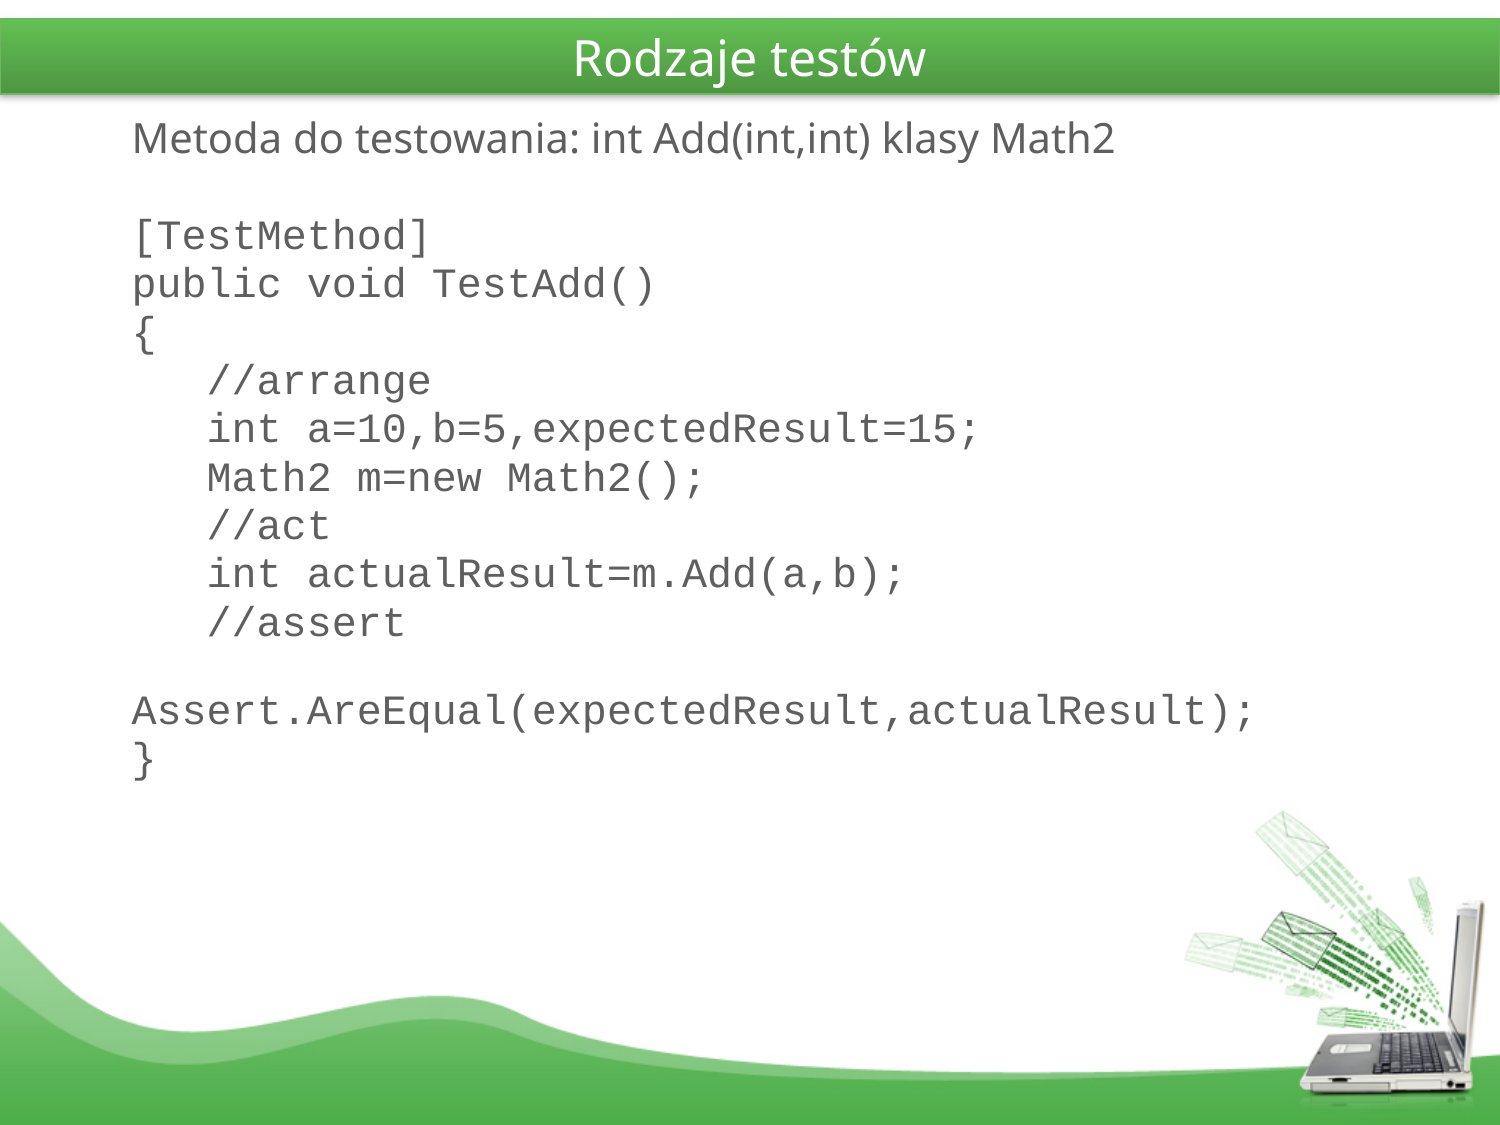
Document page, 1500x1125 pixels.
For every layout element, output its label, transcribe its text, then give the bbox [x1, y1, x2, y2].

picture [0, 0, 1500, 18]
picture [0, 95, 1500, 1125]
text_box Rodzaje testów [0, 18, 1500, 95]
text_box Metoda do testowania: int Add(int,int) klasy Math2 [TestMethod] public void TestAdd() { //arrange int a=10,b=5,expectedResult=15; Math2 m=new Math2(); //act int actualResult=m.Add(a,b); //assert Assert.AreEqual(expectedResult,actualResult); } [116, 113, 1341, 823]
